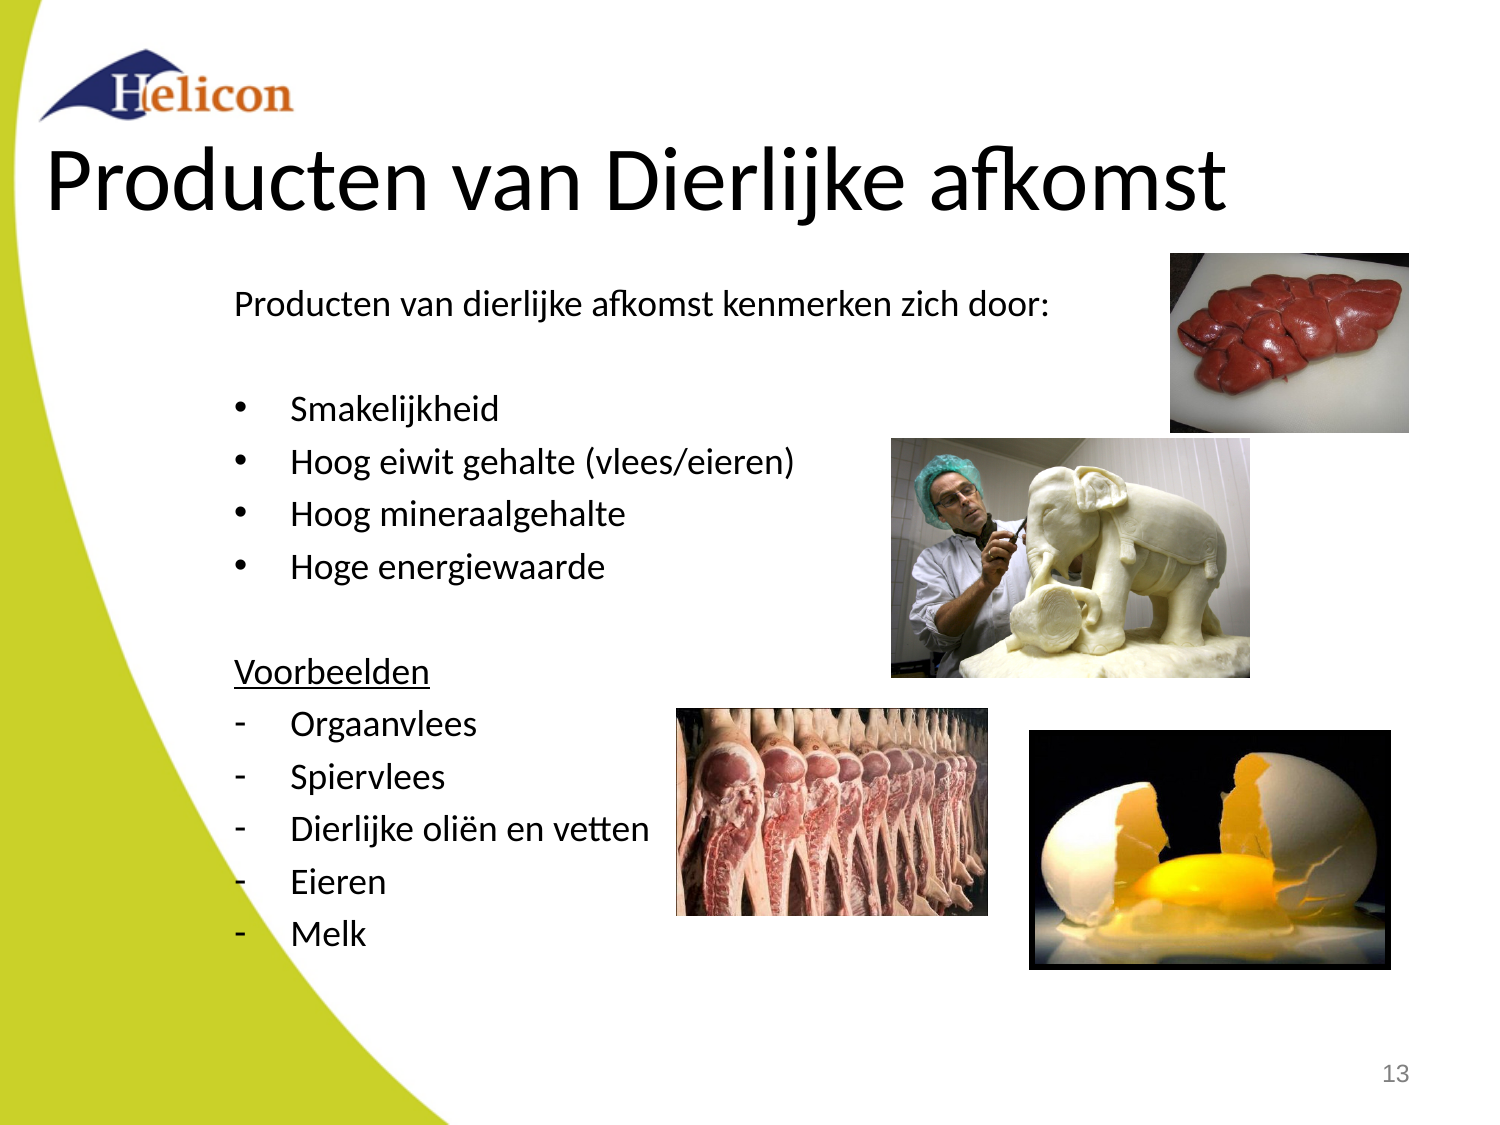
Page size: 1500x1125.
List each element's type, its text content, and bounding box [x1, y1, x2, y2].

title Producten van Dierlijke afkomst [0, 79, 1276, 268]
list Producten van dierlijke afkomst kenmerken zich door: Smakelijkheid Hoog eiwit gehalte (vlees/eieren) Hoog mineraalgehalte Hoge energiewaarde Voorbeelden Orgaanvlees Spiervlees Dierlijke oliën en vetten Eieren Melk [219, 271, 1135, 968]
picture [0, 0, 1500, 1125]
slide_number 13 [1074, 1042, 1425, 1103]
